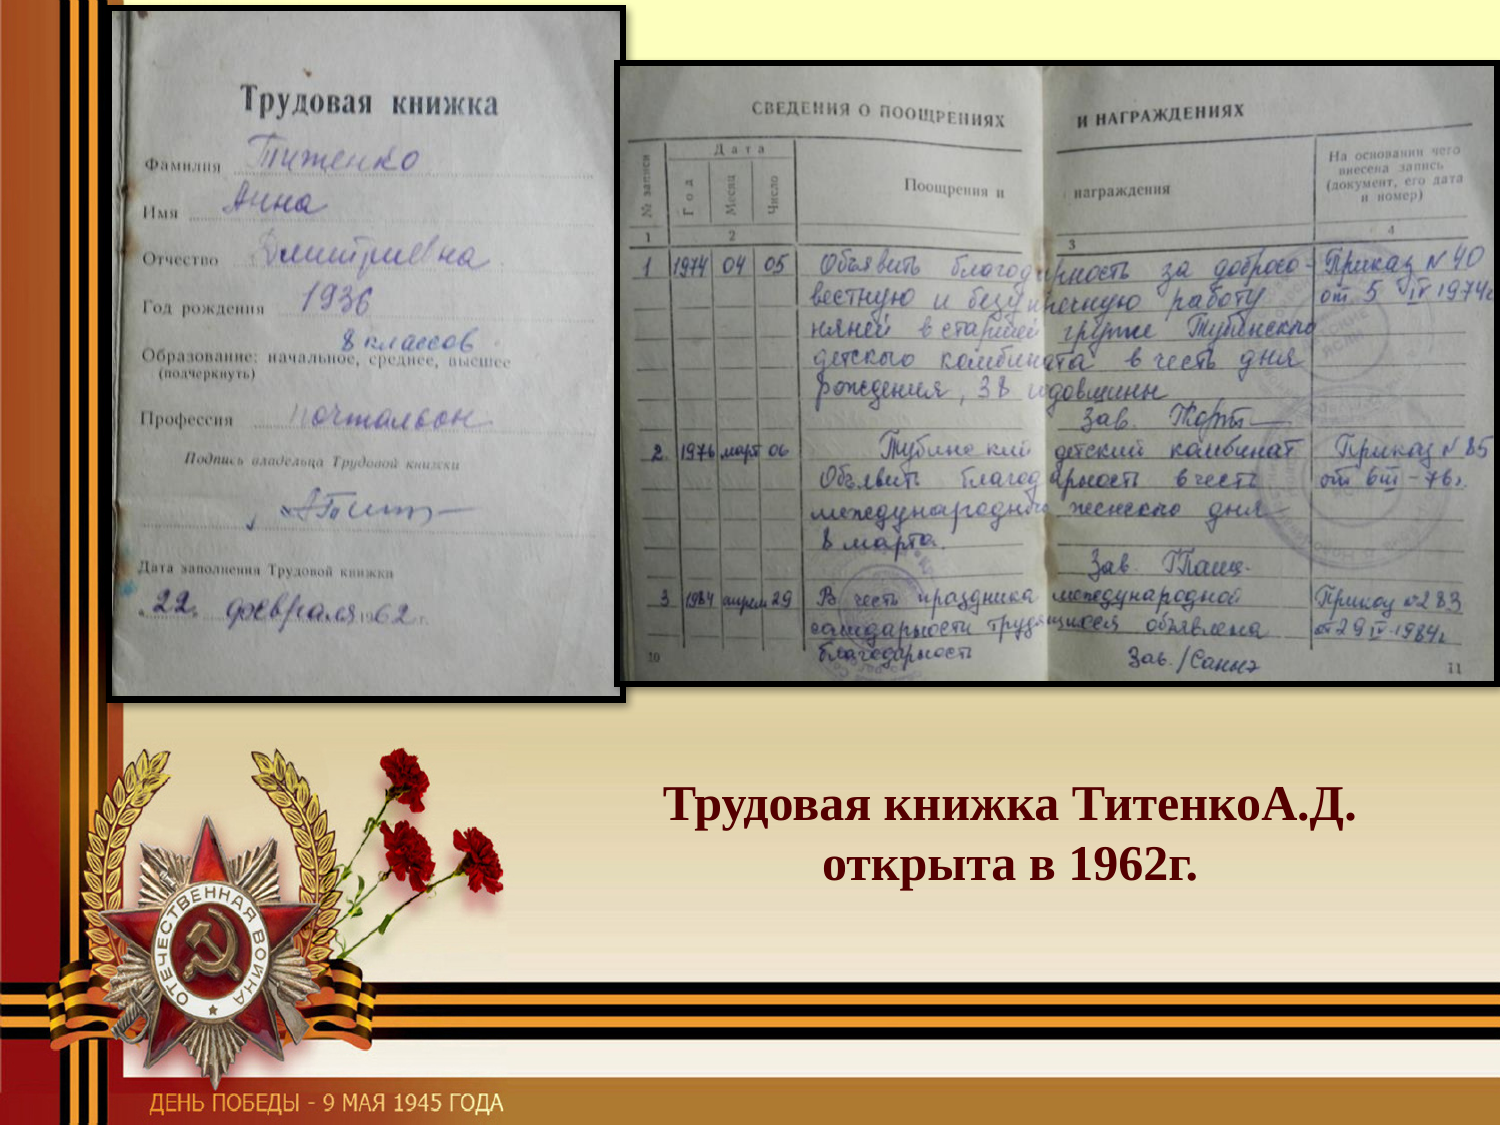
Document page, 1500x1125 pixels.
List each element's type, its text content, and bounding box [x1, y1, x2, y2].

picture [0, 0, 1500, 1125]
text_box Трудовая книжка ТитенкоА.Д. открыта в 1962г. [525, 763, 1495, 898]
picture [111, 11, 1495, 697]
